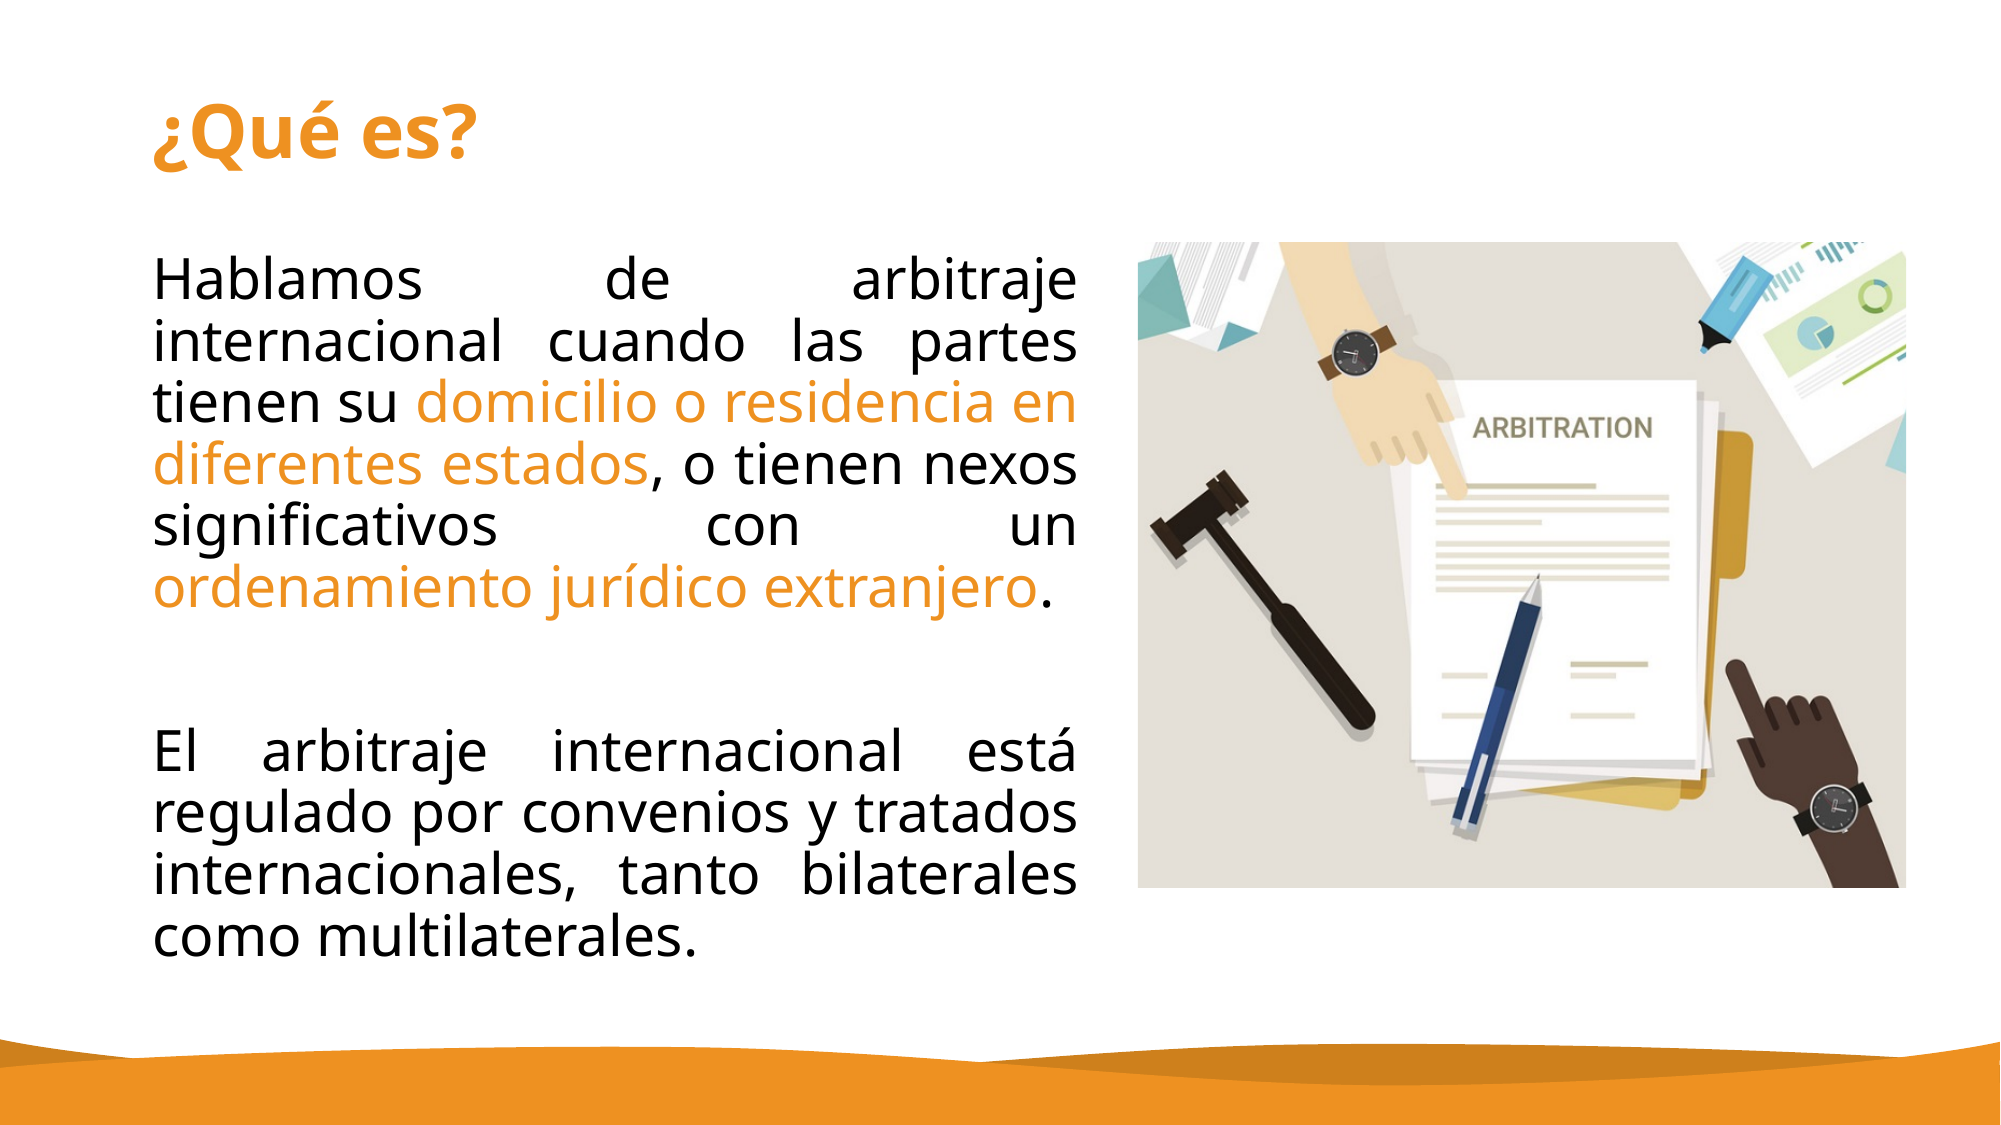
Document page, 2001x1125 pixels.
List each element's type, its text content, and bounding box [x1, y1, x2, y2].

text_box ¿Qué es? [137, 25, 1863, 243]
list Hablamos de arbitraje internacional cuando las partes tienen su domicilio o residencia en diferentes estados, o tienen nexos significativos con un ordenamiento jurídico extranjero. El arbitraje internacional está regulado por convenios y tratados internacionales, tanto bilaterales como multilaterales. [137, 242, 1095, 979]
picture [1137, 242, 1907, 888]
